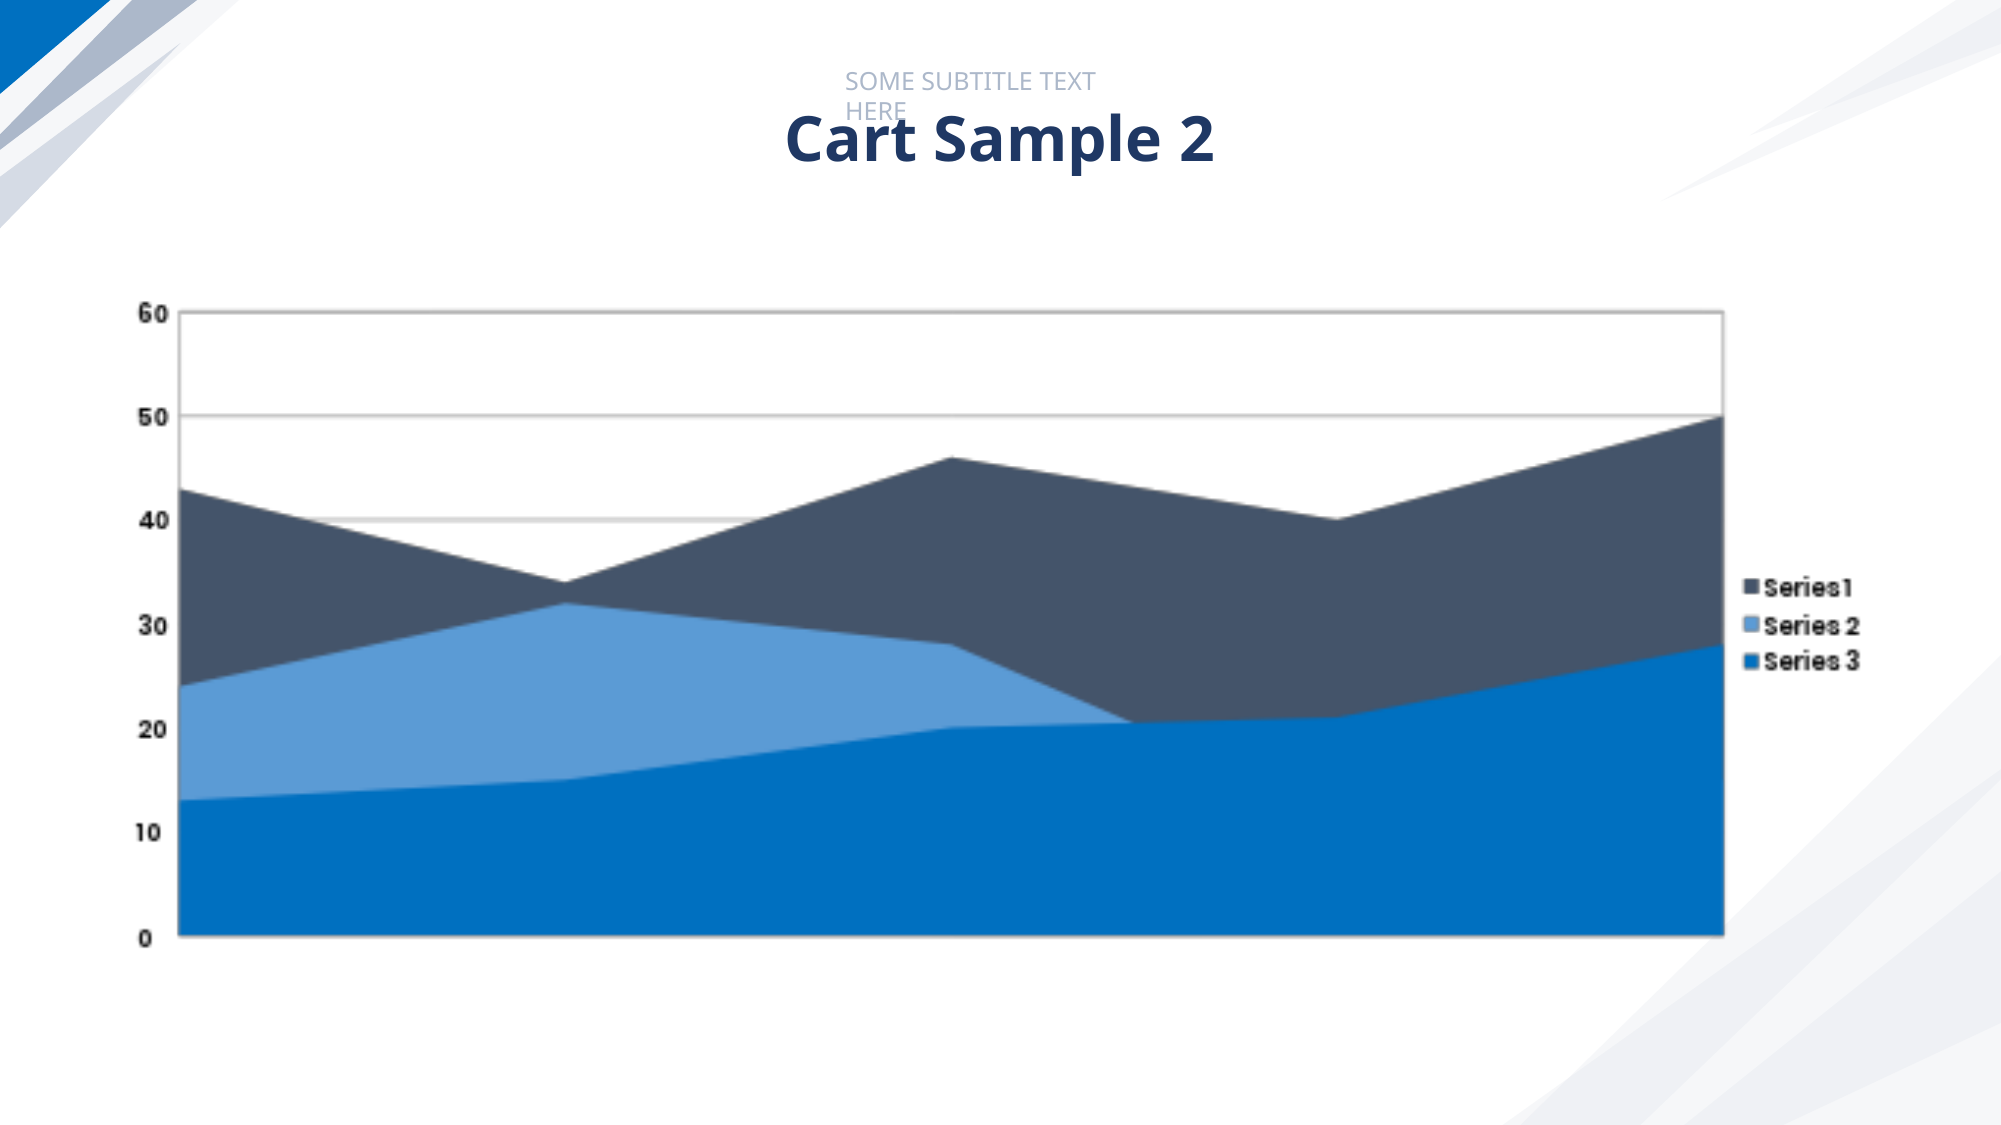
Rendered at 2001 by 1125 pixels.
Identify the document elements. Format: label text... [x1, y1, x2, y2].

title Cart Sample 2 [137, 73, 1863, 210]
text_box SOME SUBTITLE TEXT HERE [830, 57, 1170, 104]
picture [117, 247, 1882, 957]
